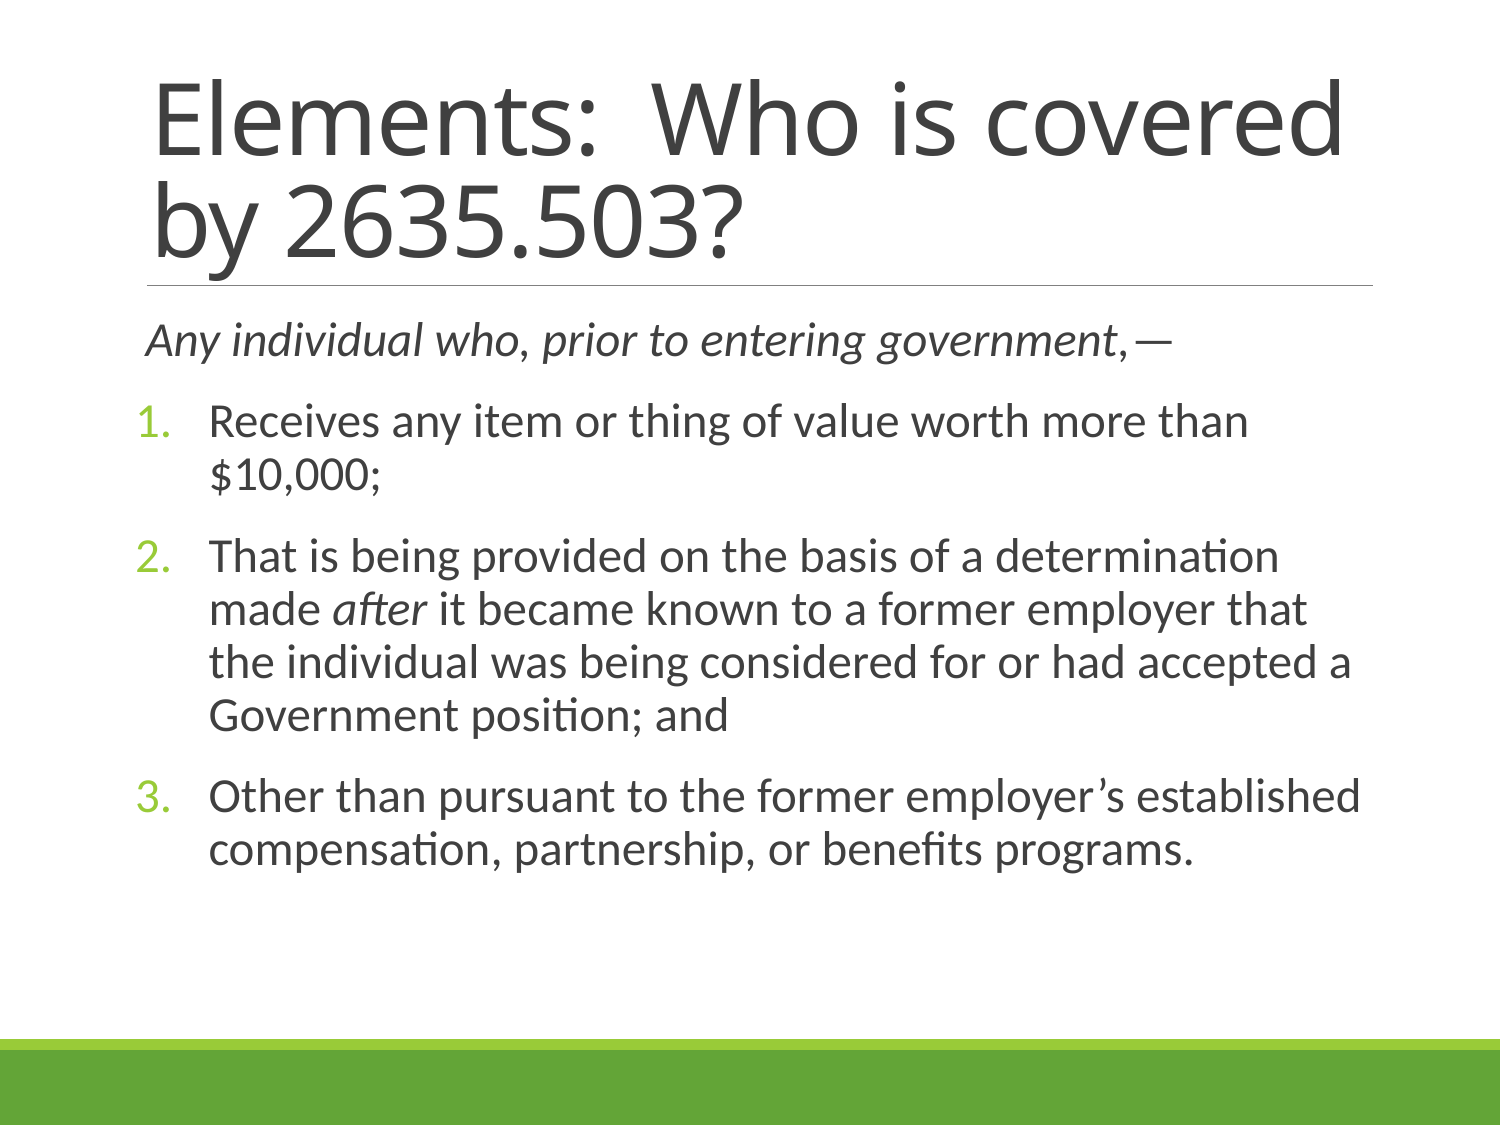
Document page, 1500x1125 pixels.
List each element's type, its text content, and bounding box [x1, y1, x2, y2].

title Elements: Who is covered by 2635.503? [135, 47, 1373, 285]
list Any individual who, prior to entering government,— Receives any item or thing of value worth more than $10,000; That is being provided on the basis of a determination made after it became known to a former employer that the individual was being considered for or had accepted a Government position; and Other than pursuant to the former employer’s established compensation, partnership, or benefits programs. [135, 306, 1369, 927]
